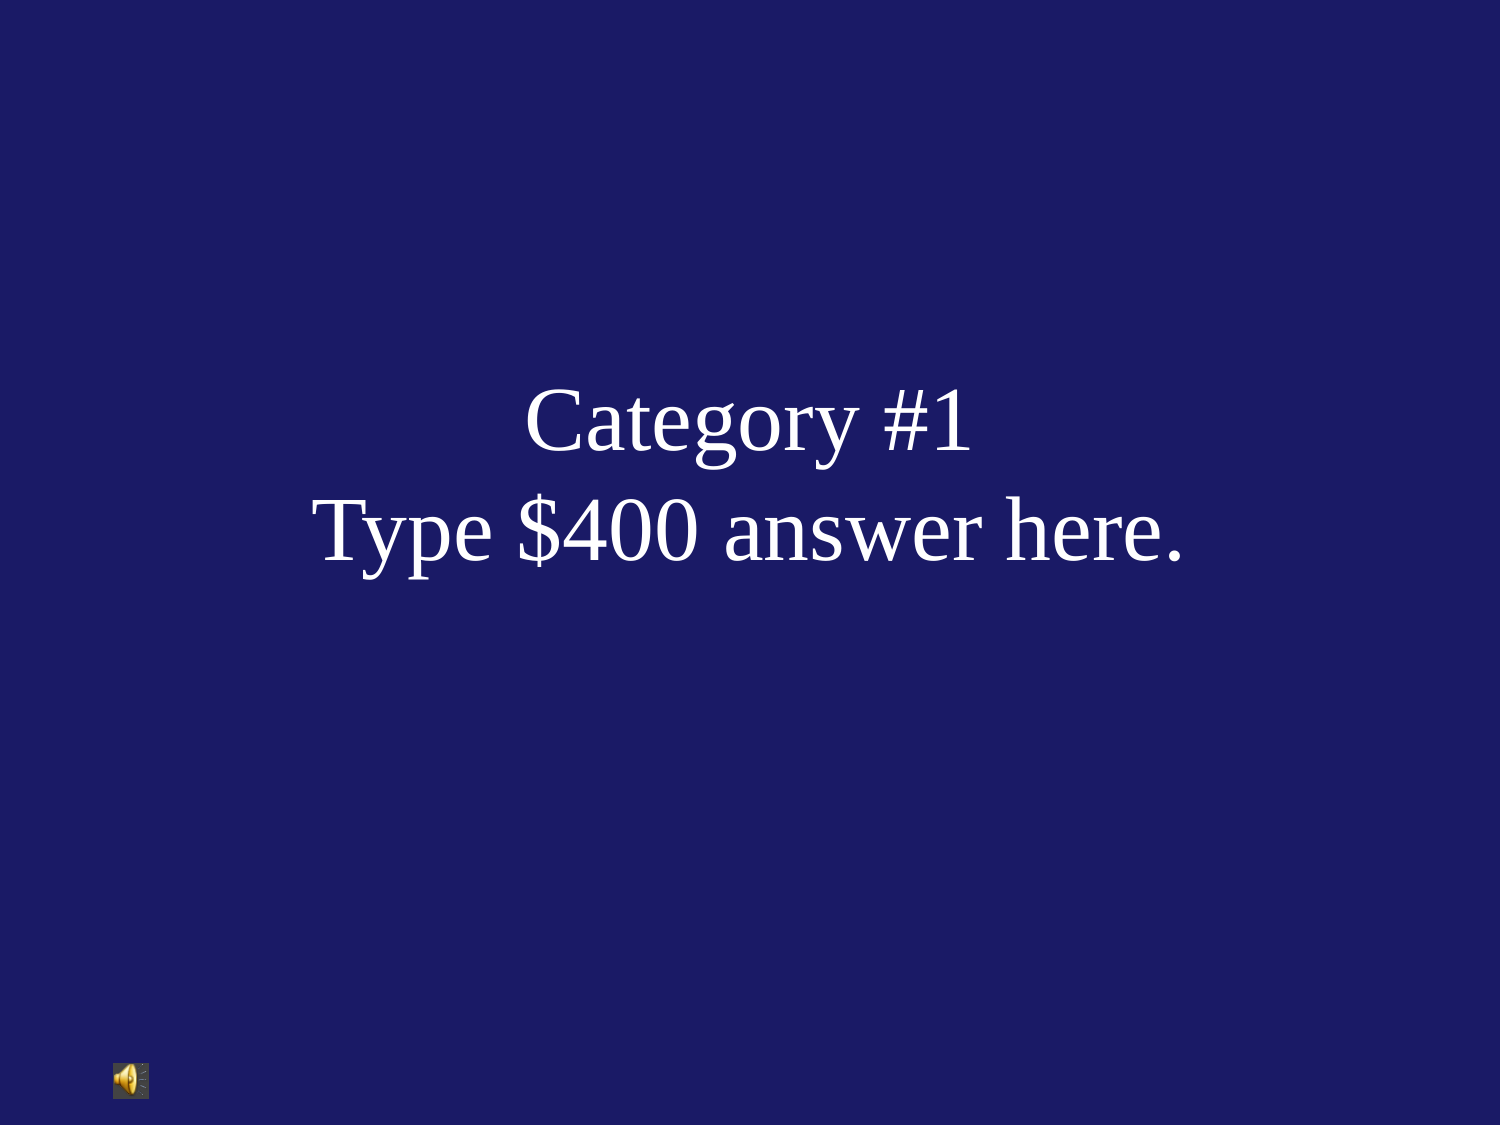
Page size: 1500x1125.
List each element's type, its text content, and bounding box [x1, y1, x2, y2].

title Category #1 Type $400 answer here. [112, 374, 1388, 563]
picture [112, 1062, 151, 1101]
